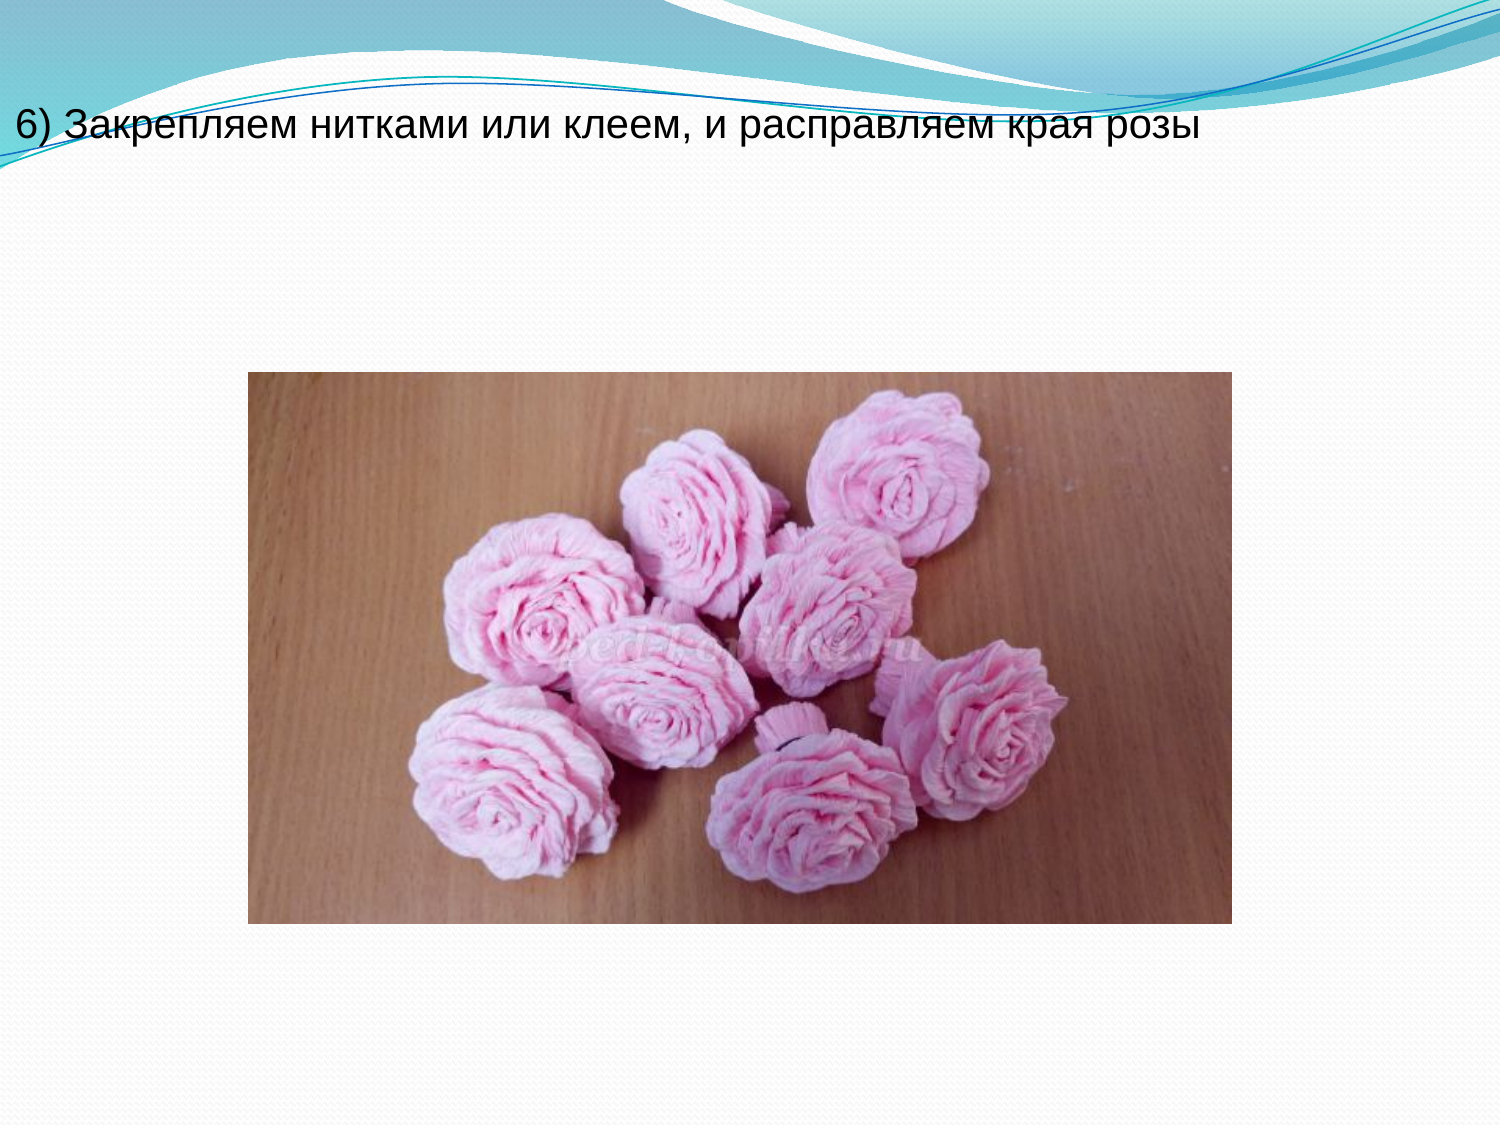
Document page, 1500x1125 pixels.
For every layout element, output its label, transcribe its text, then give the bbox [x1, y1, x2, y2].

picture [247, 372, 1232, 925]
text_box 6) Закрепляем нитками или клеем, и расправляем края розы [0, 89, 1500, 155]
